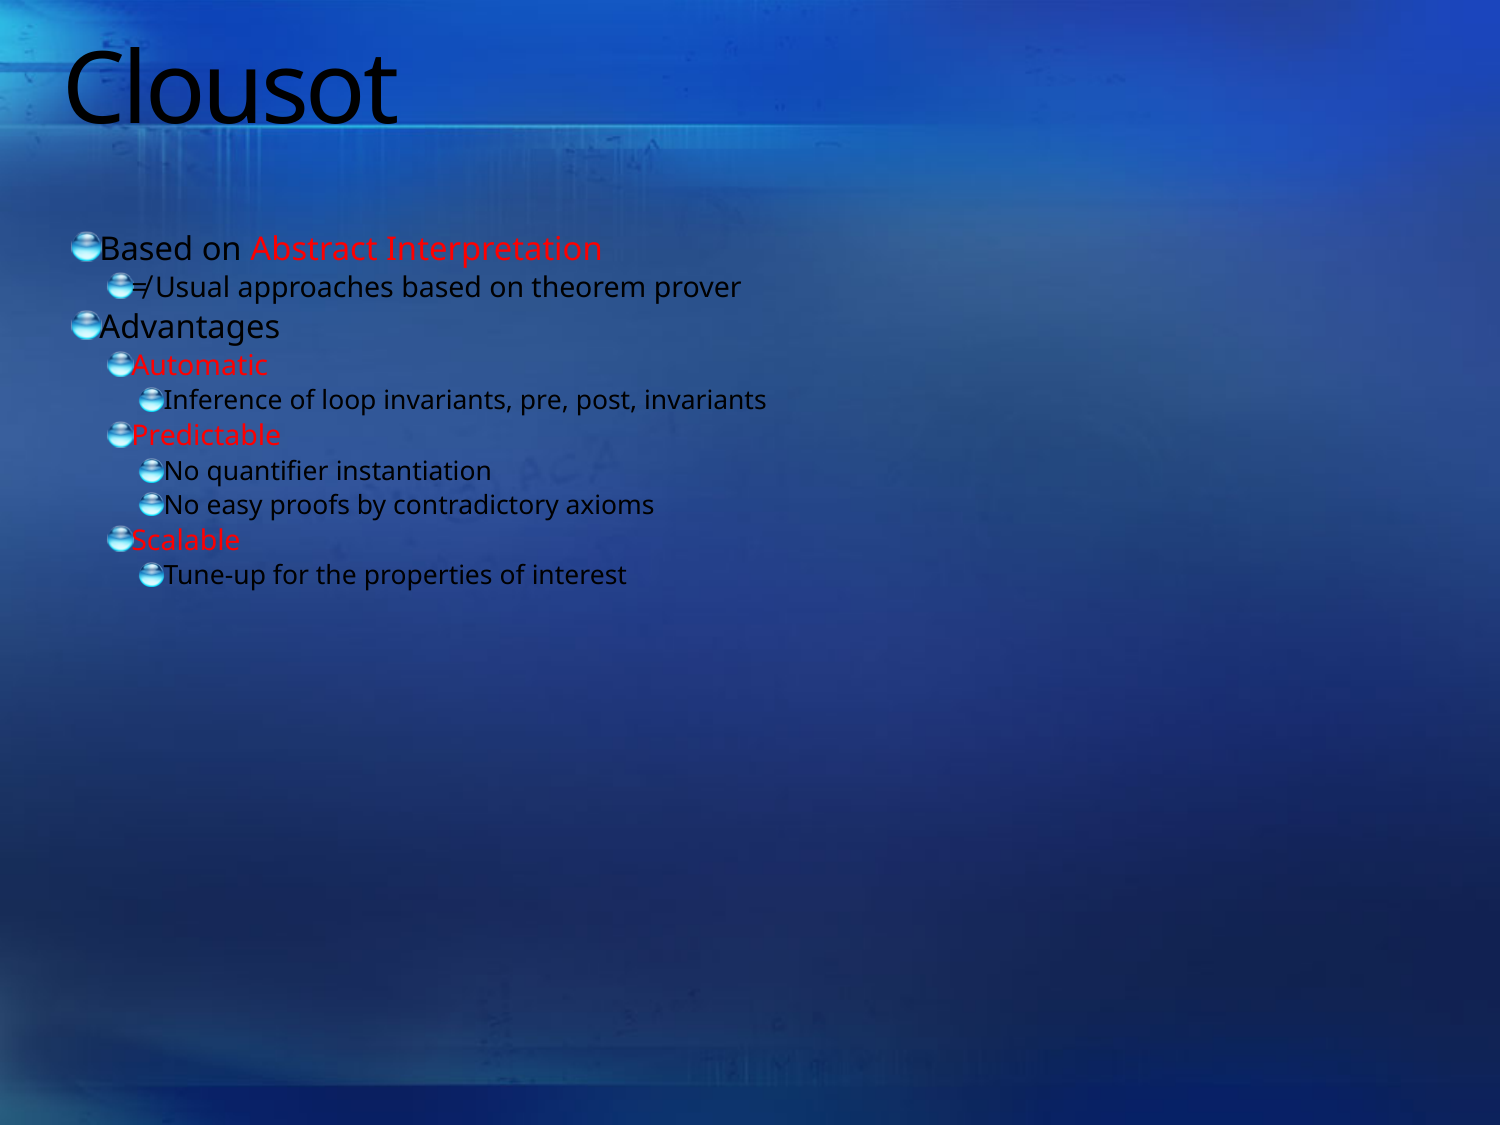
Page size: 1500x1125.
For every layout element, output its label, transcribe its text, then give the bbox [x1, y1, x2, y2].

picture [0, 0, 1500, 1125]
list Based on Abstract Interpretation ≠ Usual approaches based on theorem prover Advantages Automatic Inference of loop invariants, pre, post, invariants Predictable No quantifier instantiation No easy proofs by contradictory axioms Scalable Tune-up for the properties of interest [62, 231, 1438, 595]
title Clousot [62, 37, 1438, 147]
